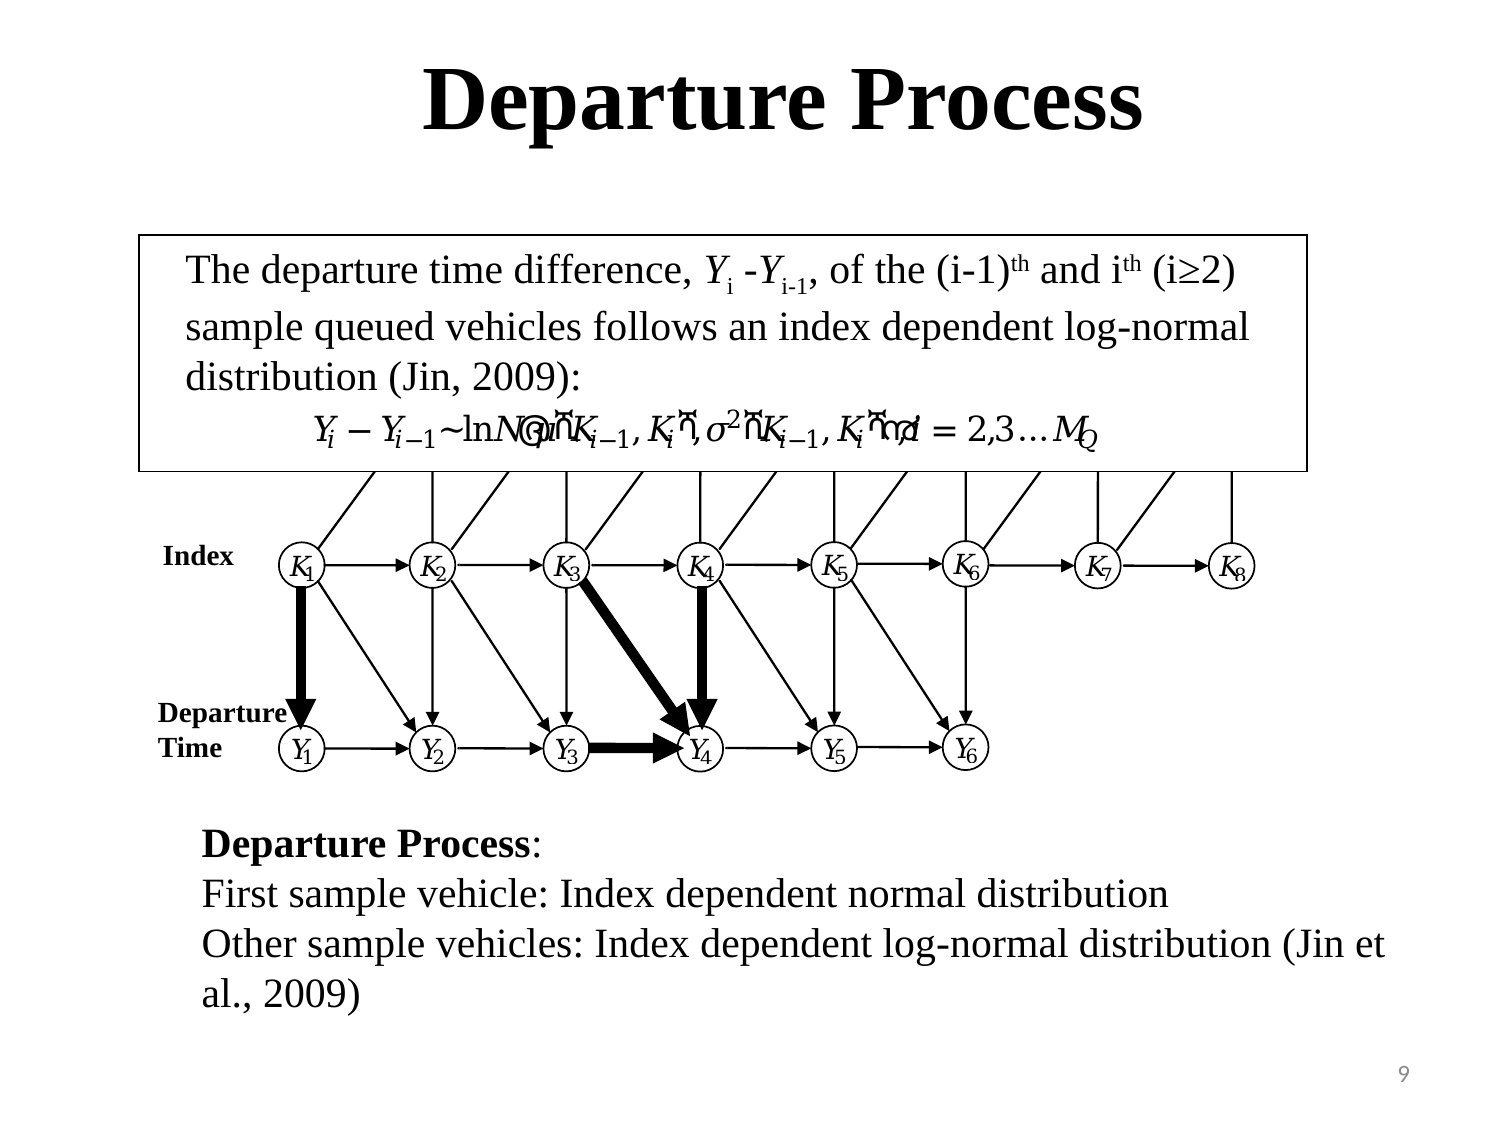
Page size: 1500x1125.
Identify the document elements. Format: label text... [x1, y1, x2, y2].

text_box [138, 234, 1308, 467]
picture [258, 467, 1267, 789]
title Departure Process [85, 1, 1482, 187]
text_box Index [147, 529, 253, 579]
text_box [558, 604, 715, 713]
slide_number 9 [1074, 1042, 1425, 1103]
text_box Departure Time [143, 686, 253, 771]
text_box Departure Process: First sample vehicle: Index dependent normal distribution Other sample vehicles: Index dependent log-normal distribution (Jin et al., 2009) [186, 807, 1427, 1023]
